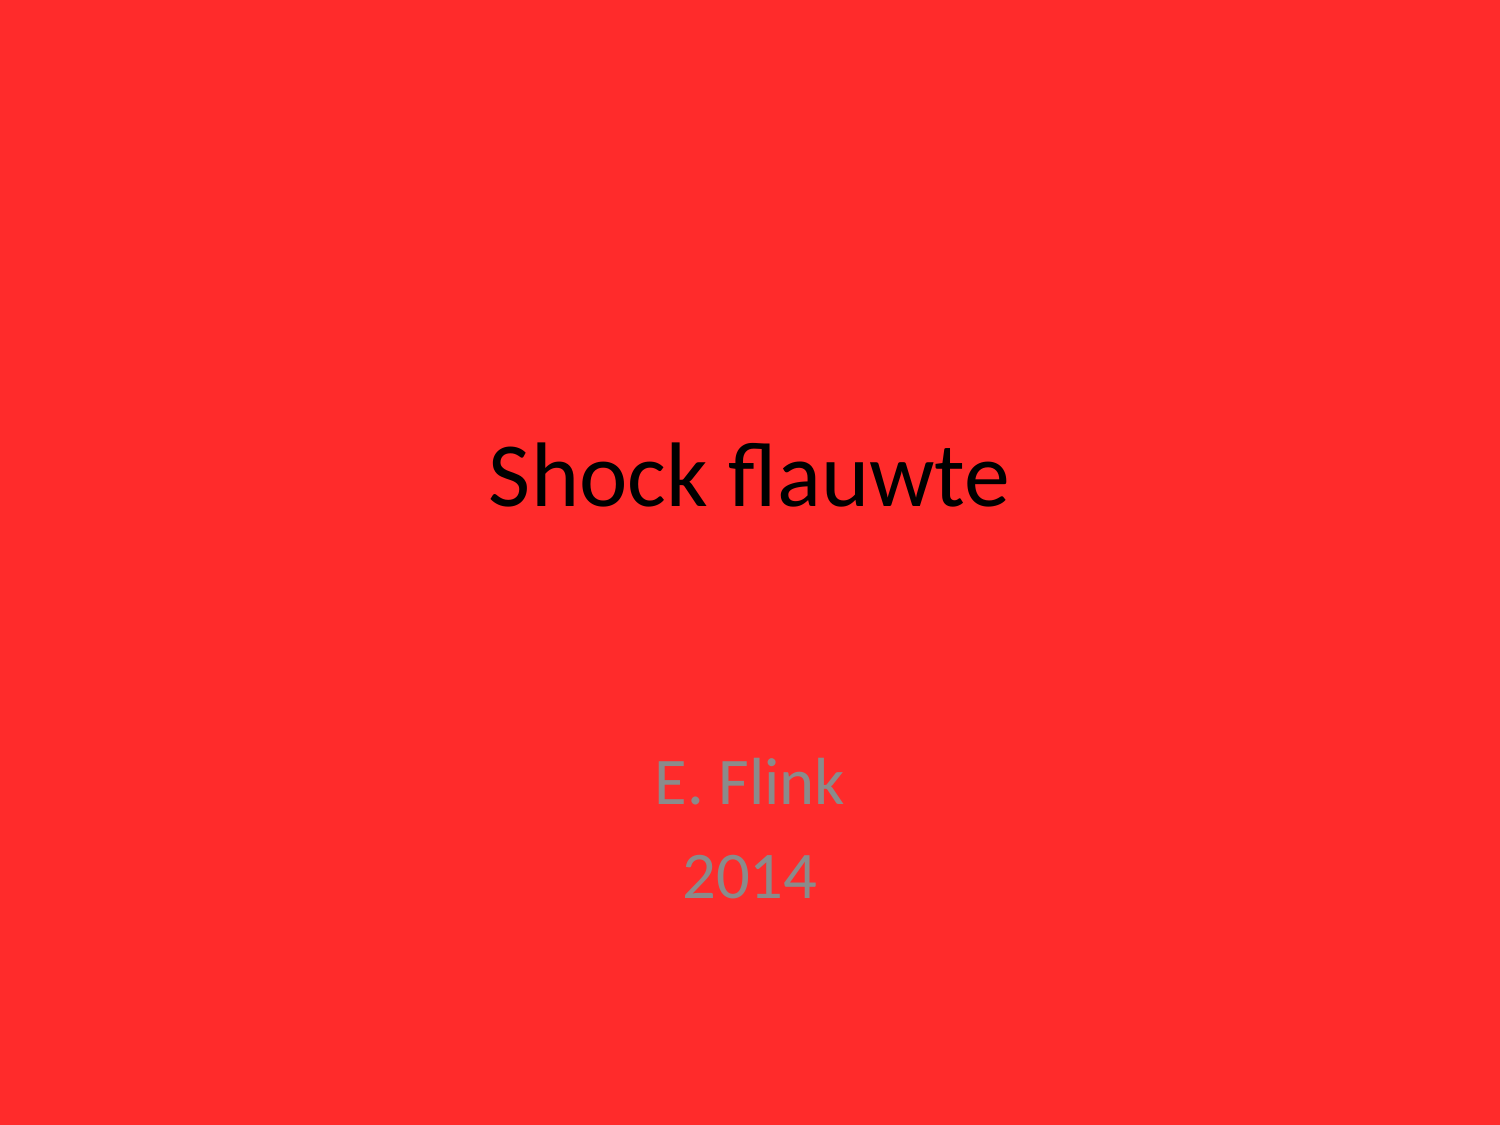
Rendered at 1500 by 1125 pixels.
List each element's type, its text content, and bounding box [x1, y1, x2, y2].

title Shock flauwte [112, 349, 1388, 591]
subtitle E. Flink 2014 [225, 637, 1275, 925]
